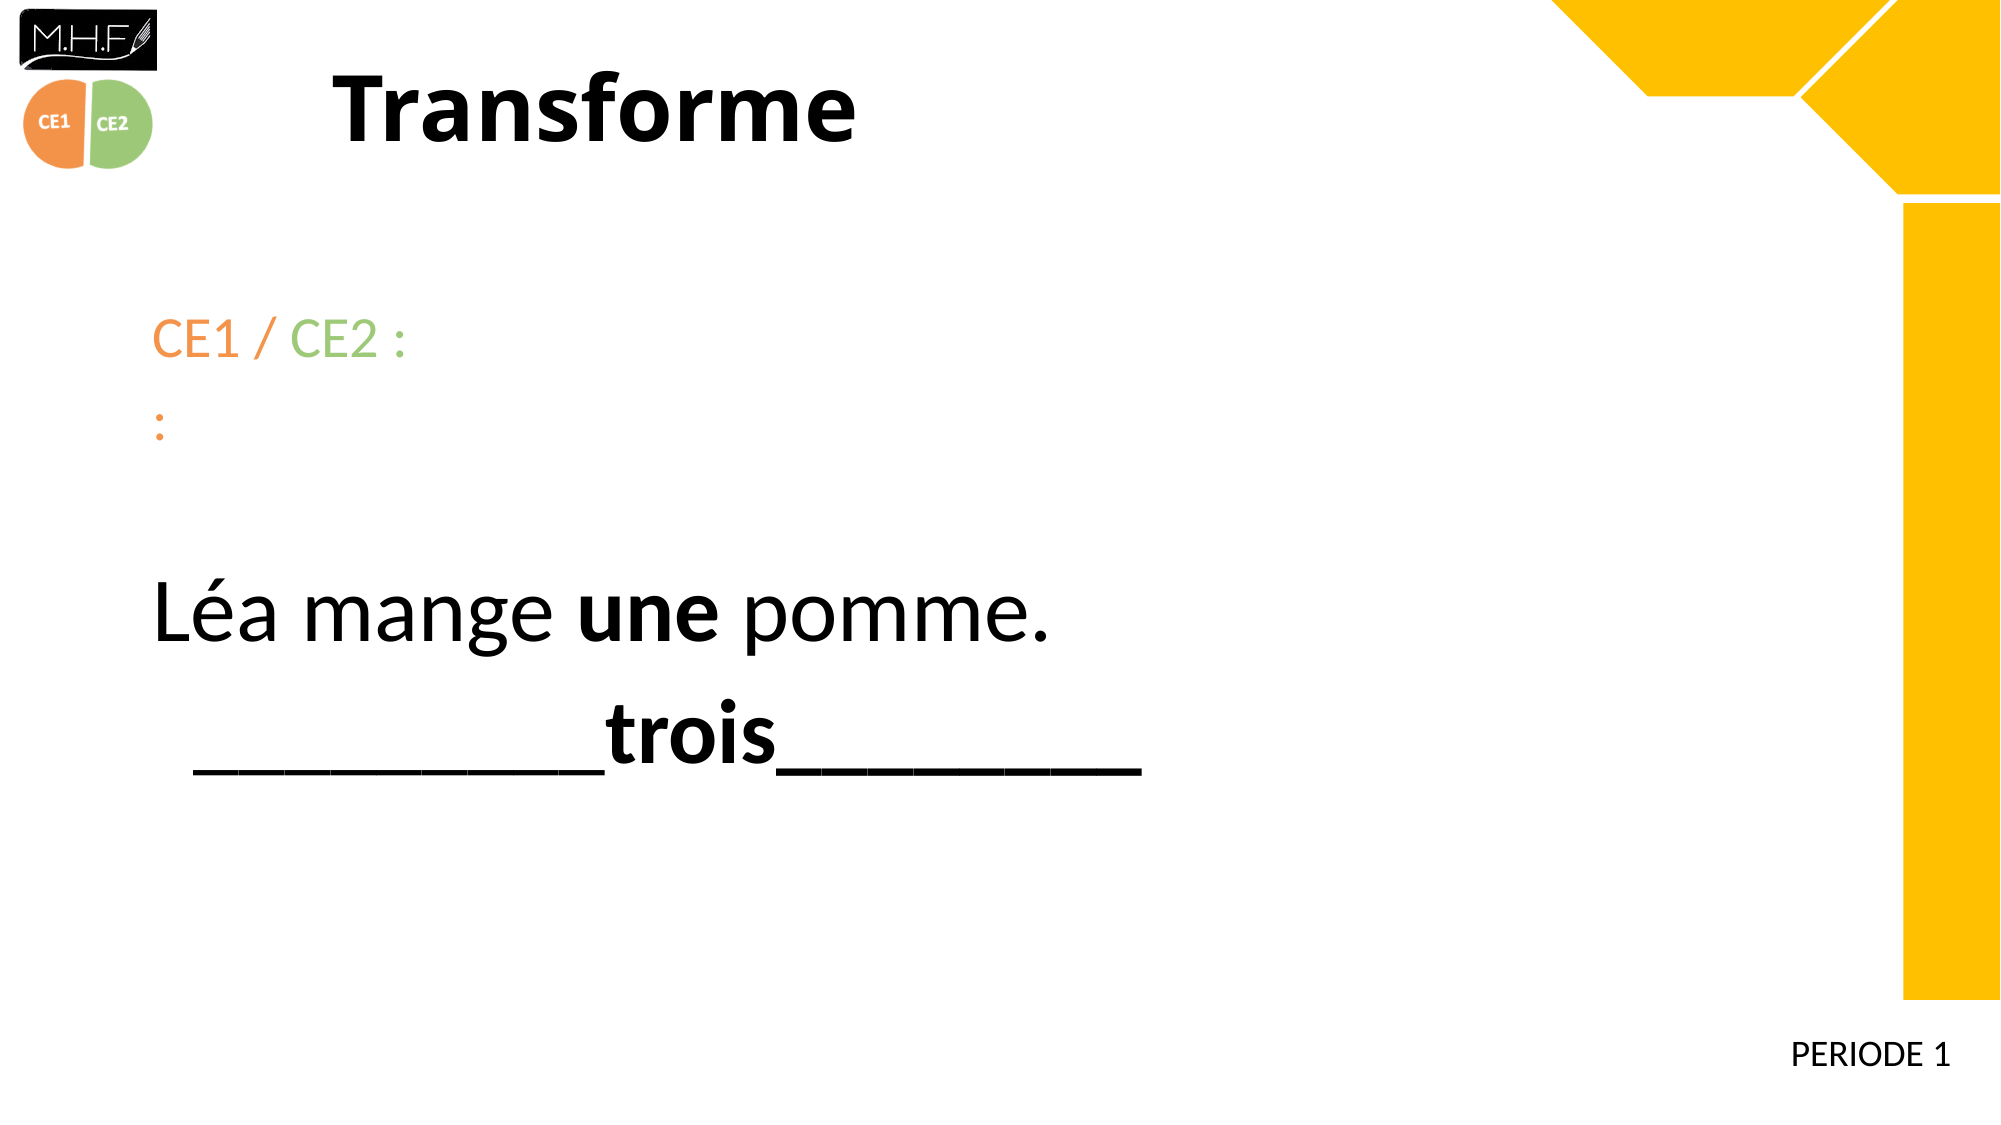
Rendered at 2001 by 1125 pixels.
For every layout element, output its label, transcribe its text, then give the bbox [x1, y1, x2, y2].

list CE1 / CE2 : : Léa mange une pomme. _________trois________ [137, 299, 1863, 1014]
text_box [1549, 0, 1892, 98]
title Transforme [316, 3, 1863, 221]
picture [1, 7, 177, 207]
text_box PERIODE 1 [1362, 1021, 1967, 1082]
text_box [1799, 0, 2000, 196]
text_box [1902, 202, 2000, 1001]
